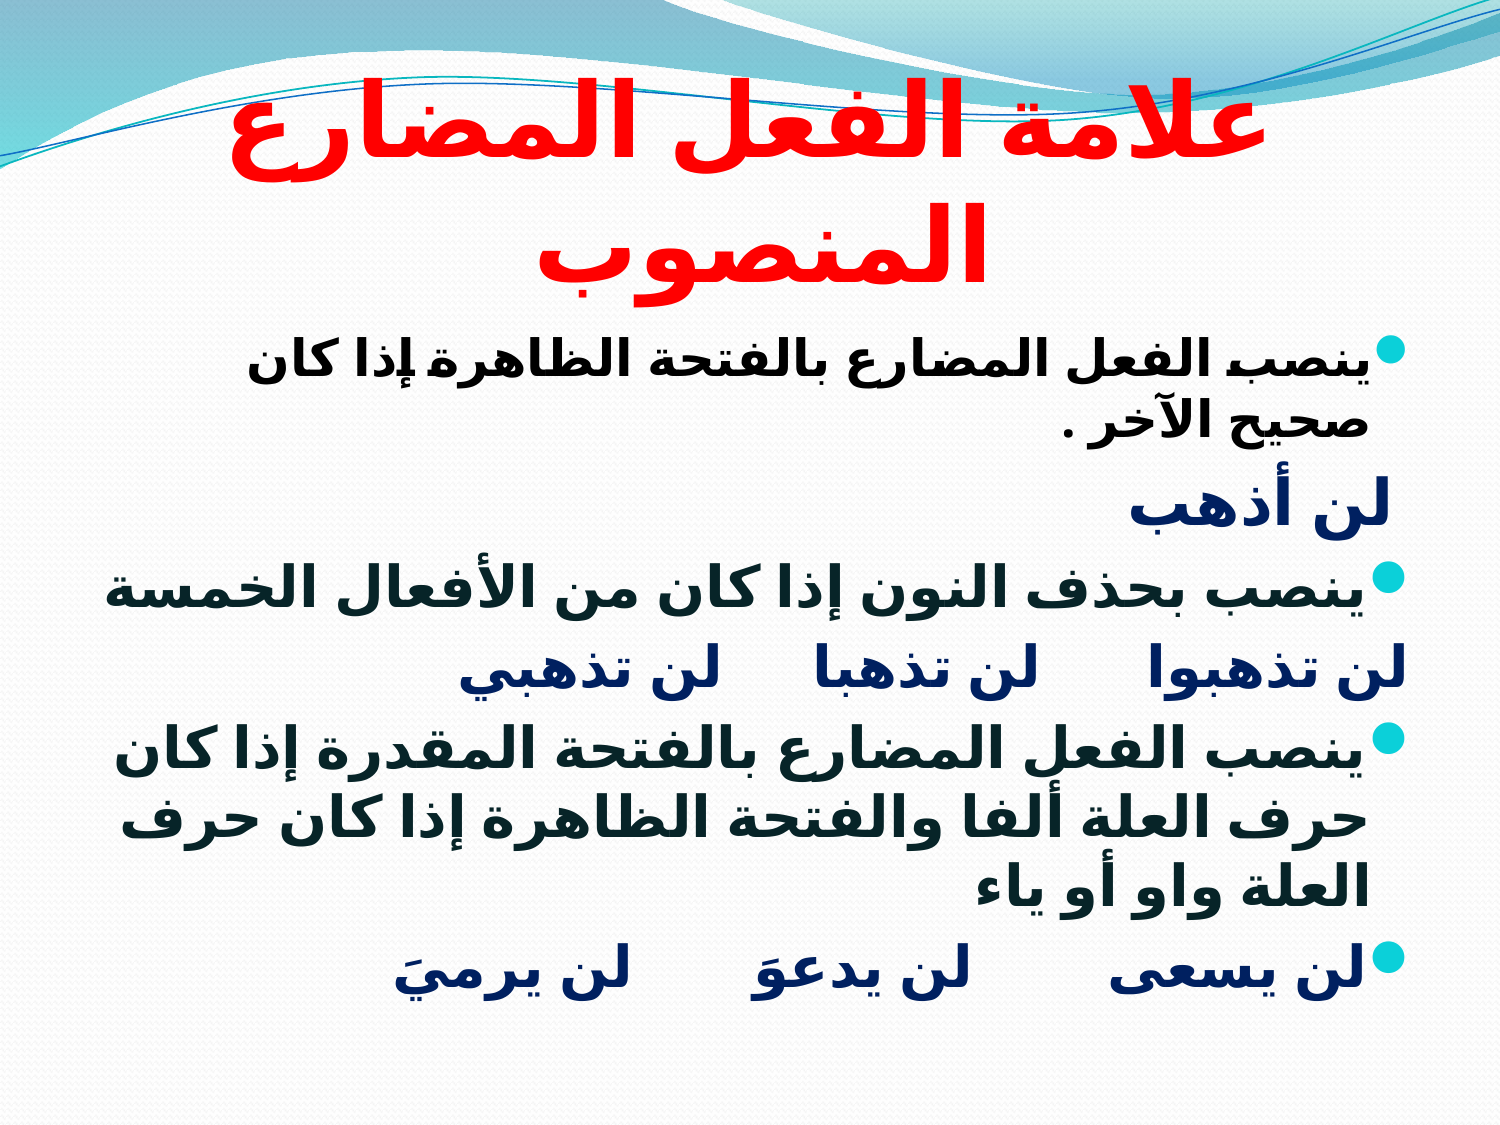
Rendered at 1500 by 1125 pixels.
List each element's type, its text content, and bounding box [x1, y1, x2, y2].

list ينصب الفعل المضارع بالفتحة الظاهرة إذا كان صحيح الآخر . لن أذهب ينصب بحذف النون إذا كان من الأفعال الخمسة لن تذهبوا لن تذهبا لن تذهبي ينصب الفعل المضارع بالفتحة المقدرة إذا كان حرف العلة ألفا والفتحة الظاهرة إذا كان حرف العلة واو أو ياء لن يسعى لن يدعوَ لن يرميَ [75, 317, 1425, 1038]
title علامة الفعل المضارع المنصوب [75, 115, 1425, 303]
